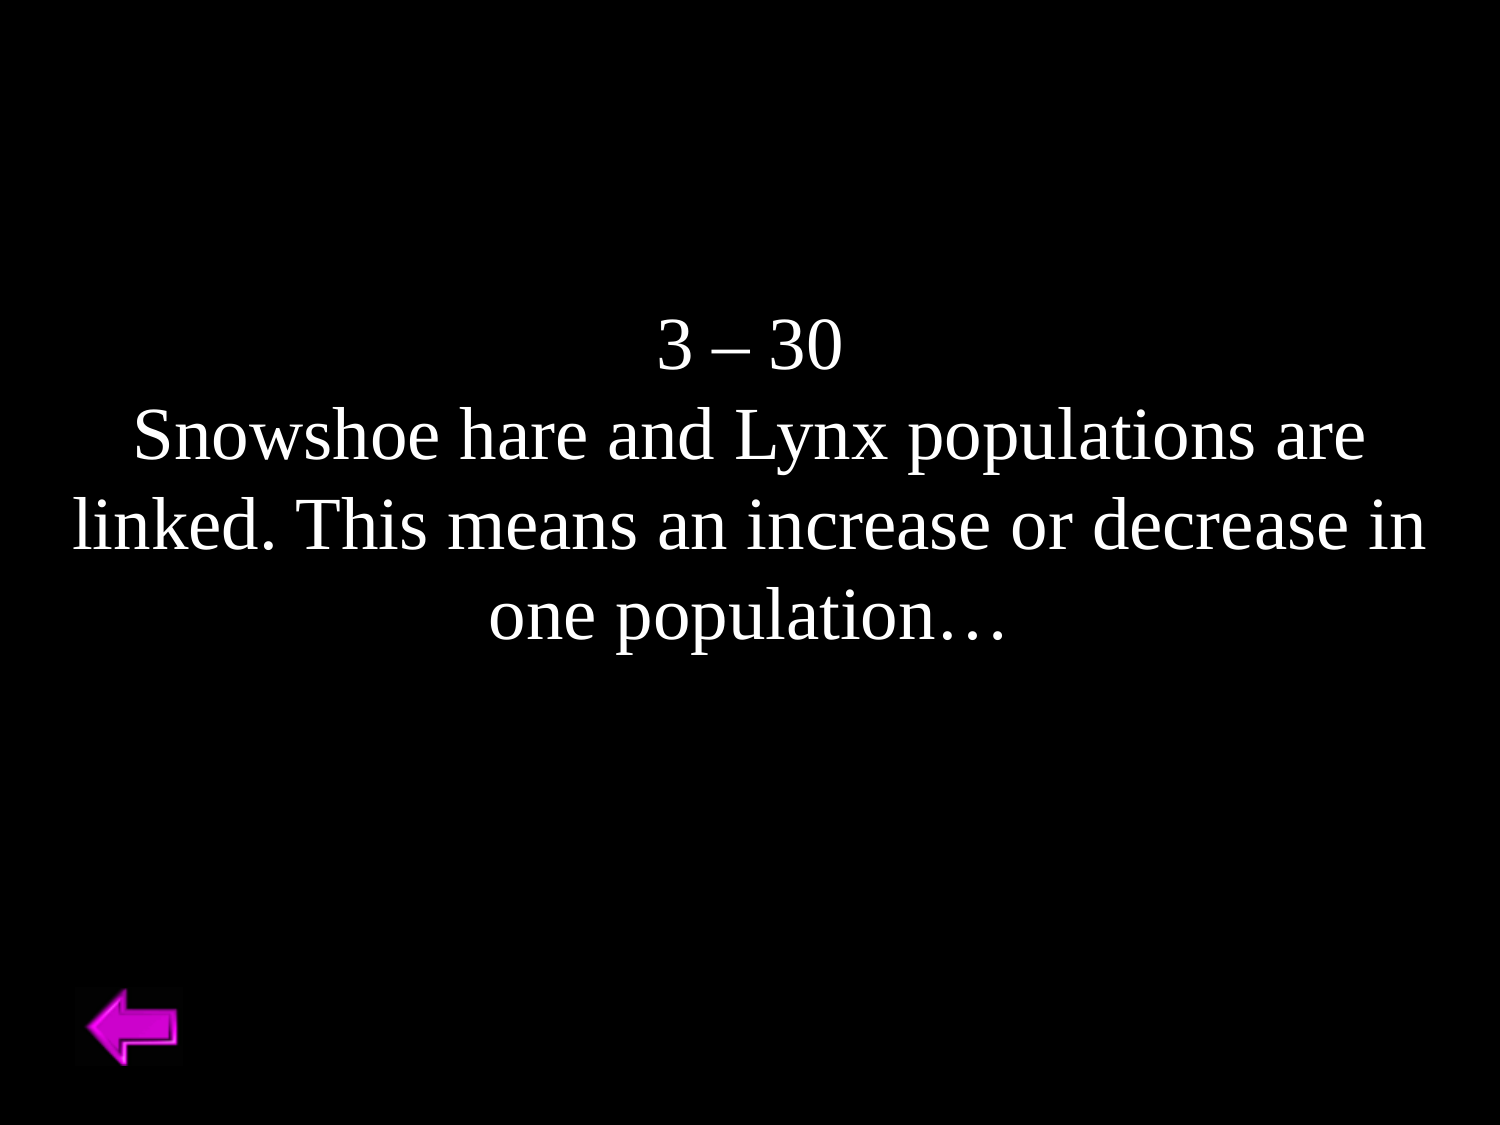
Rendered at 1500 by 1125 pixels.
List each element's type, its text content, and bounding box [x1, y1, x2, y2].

text_box 3 – 30 Snowshoe hare and Lynx populations are linked. This means an increase or decrease in one population… [12, 287, 1488, 663]
picture [74, 987, 183, 1066]
